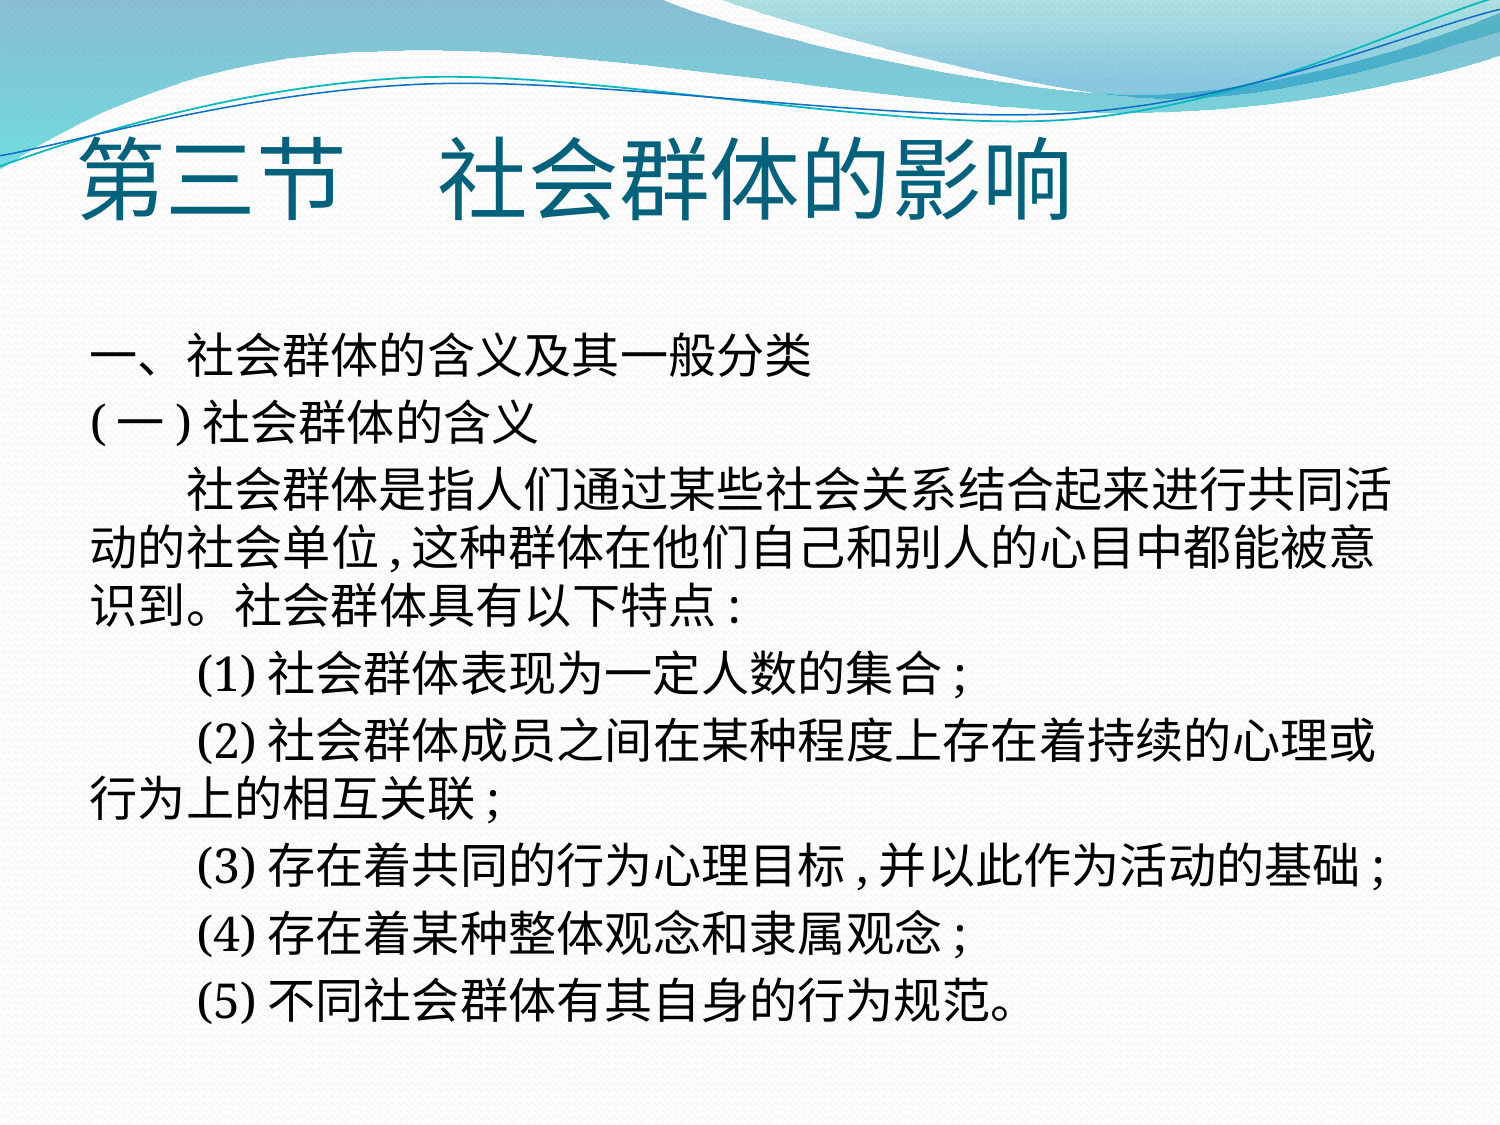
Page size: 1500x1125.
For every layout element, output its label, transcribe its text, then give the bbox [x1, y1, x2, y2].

list 一、社会群体的含义及其一般分类 (一)社会群体的含义 社会群体是指人们通过某些社会关系结合起来进行共同活动的社会单位,这种群体在他们自己和别人的心目中都能被意识到。社会群体具有以下特点: (1)社会群体表现为一定人数的集合; (2)社会群体成员之间在某种程度上存在着持续的心理或行为上的相互关联; (3)存在着共同的行为心理目标,并以此作为活动的基础; (4)存在着某种整体观念和隶属观念; (5)不同社会群体有其自身的行为规范。 [75, 317, 1425, 1038]
title 第三节 社会群体的影响 [75, 115, 1425, 232]
